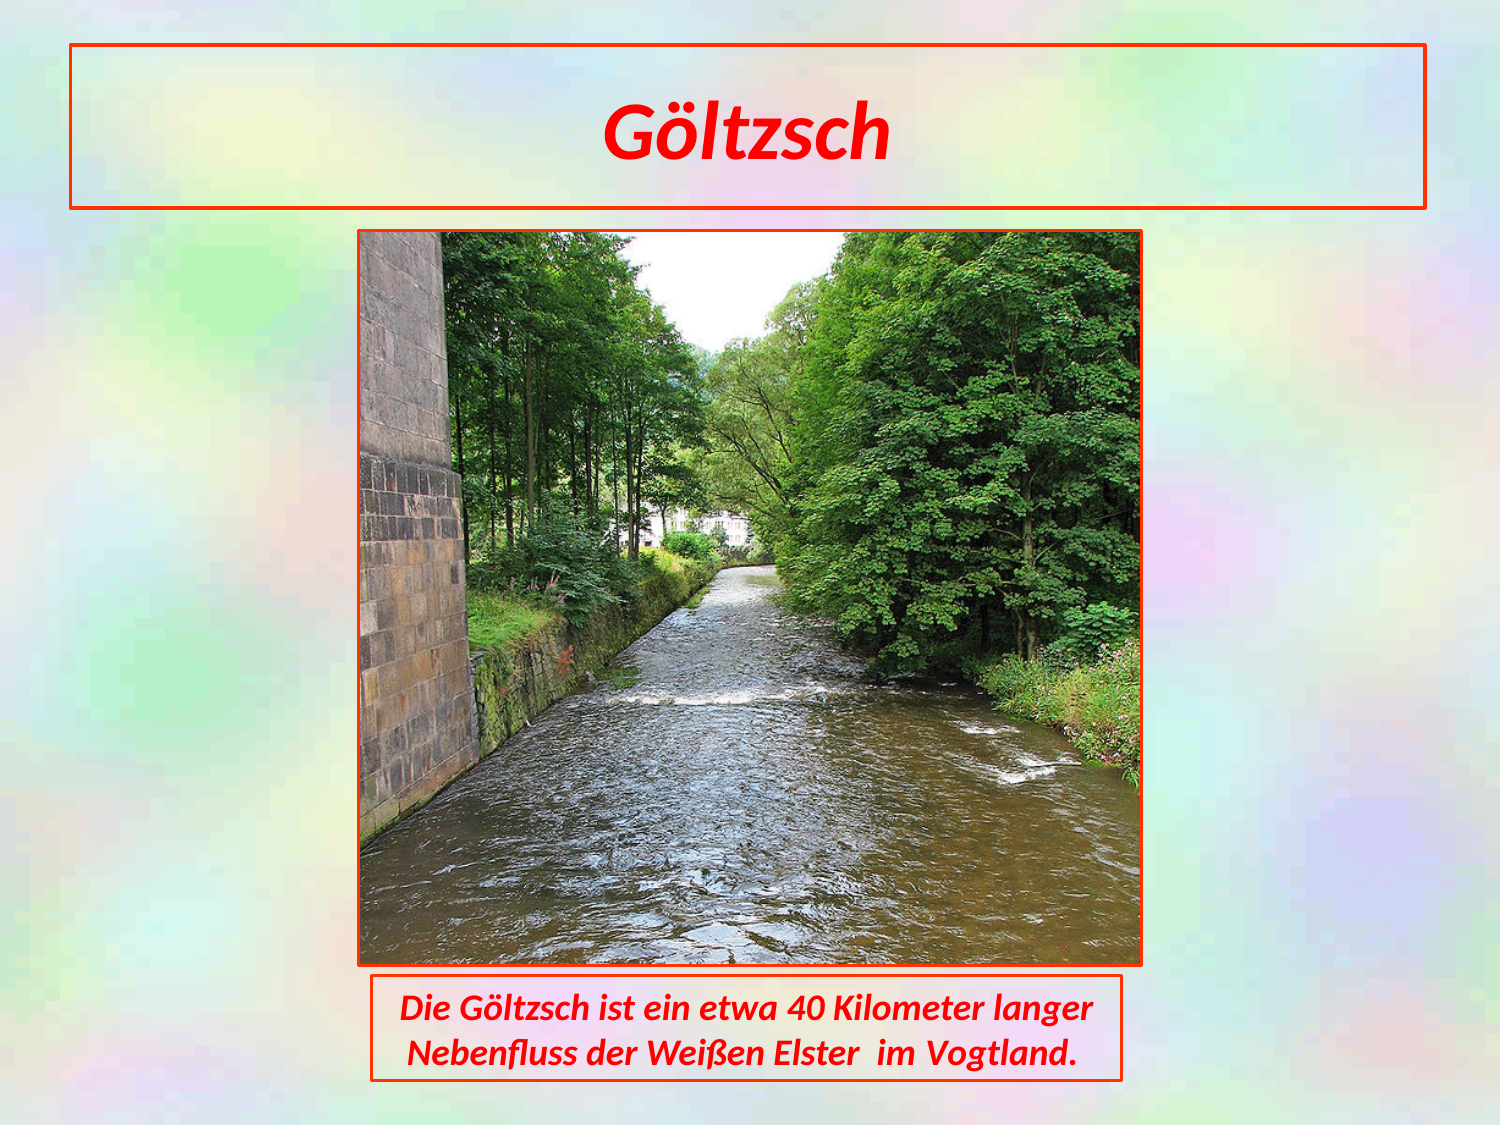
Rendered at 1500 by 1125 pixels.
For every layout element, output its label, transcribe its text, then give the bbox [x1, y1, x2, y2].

picture [0, 0, 1500, 1125]
title Göltzsch [70, 45, 1425, 209]
text_box Die Göltzsch ist ein etwa 40 Kilometer langer Nebenfluss der Weißen Elster im Vogtland. [371, 975, 1122, 1081]
